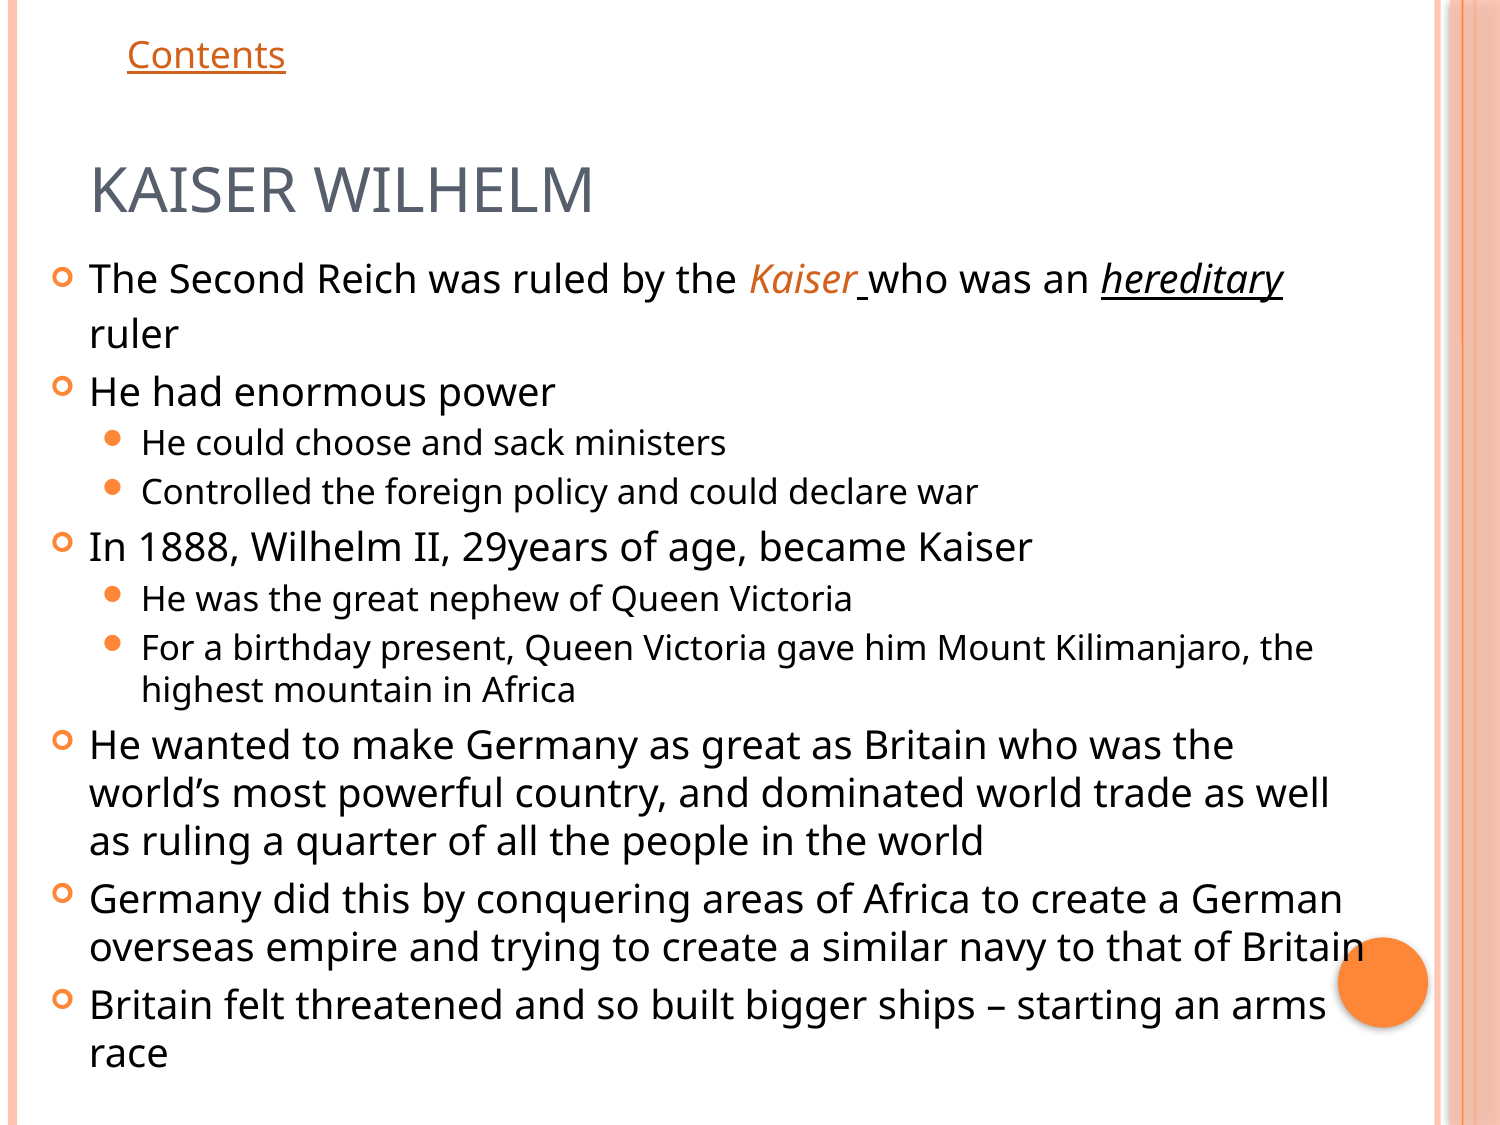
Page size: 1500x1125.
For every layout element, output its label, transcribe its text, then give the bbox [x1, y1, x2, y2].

title Kaiser Wilhelm [75, 45, 1300, 233]
list The Second Reich was ruled by the Kaiser who was an hereditary ruler He had enormous power He could choose and sack ministers Controlled the foreign policy and could declare war In 1888, Wilhelm II, 29years of age, became Kaiser He was the great nephew of Queen Victoria For a birthday present, Queen Victoria gave him Mount Kilimanjaro, the highest mountain in Africa He wanted to make Germany as great as Britain who was the world’s most powerful country, and dominated world trade as well as ruling a quarter of all the people in the world Germany did this by conquering areas of Africa to create a German overseas empire and trying to create a similar navy to that of Britain Britain felt threatened and so built bigger ships – starting an arms race [34, 245, 1383, 1091]
